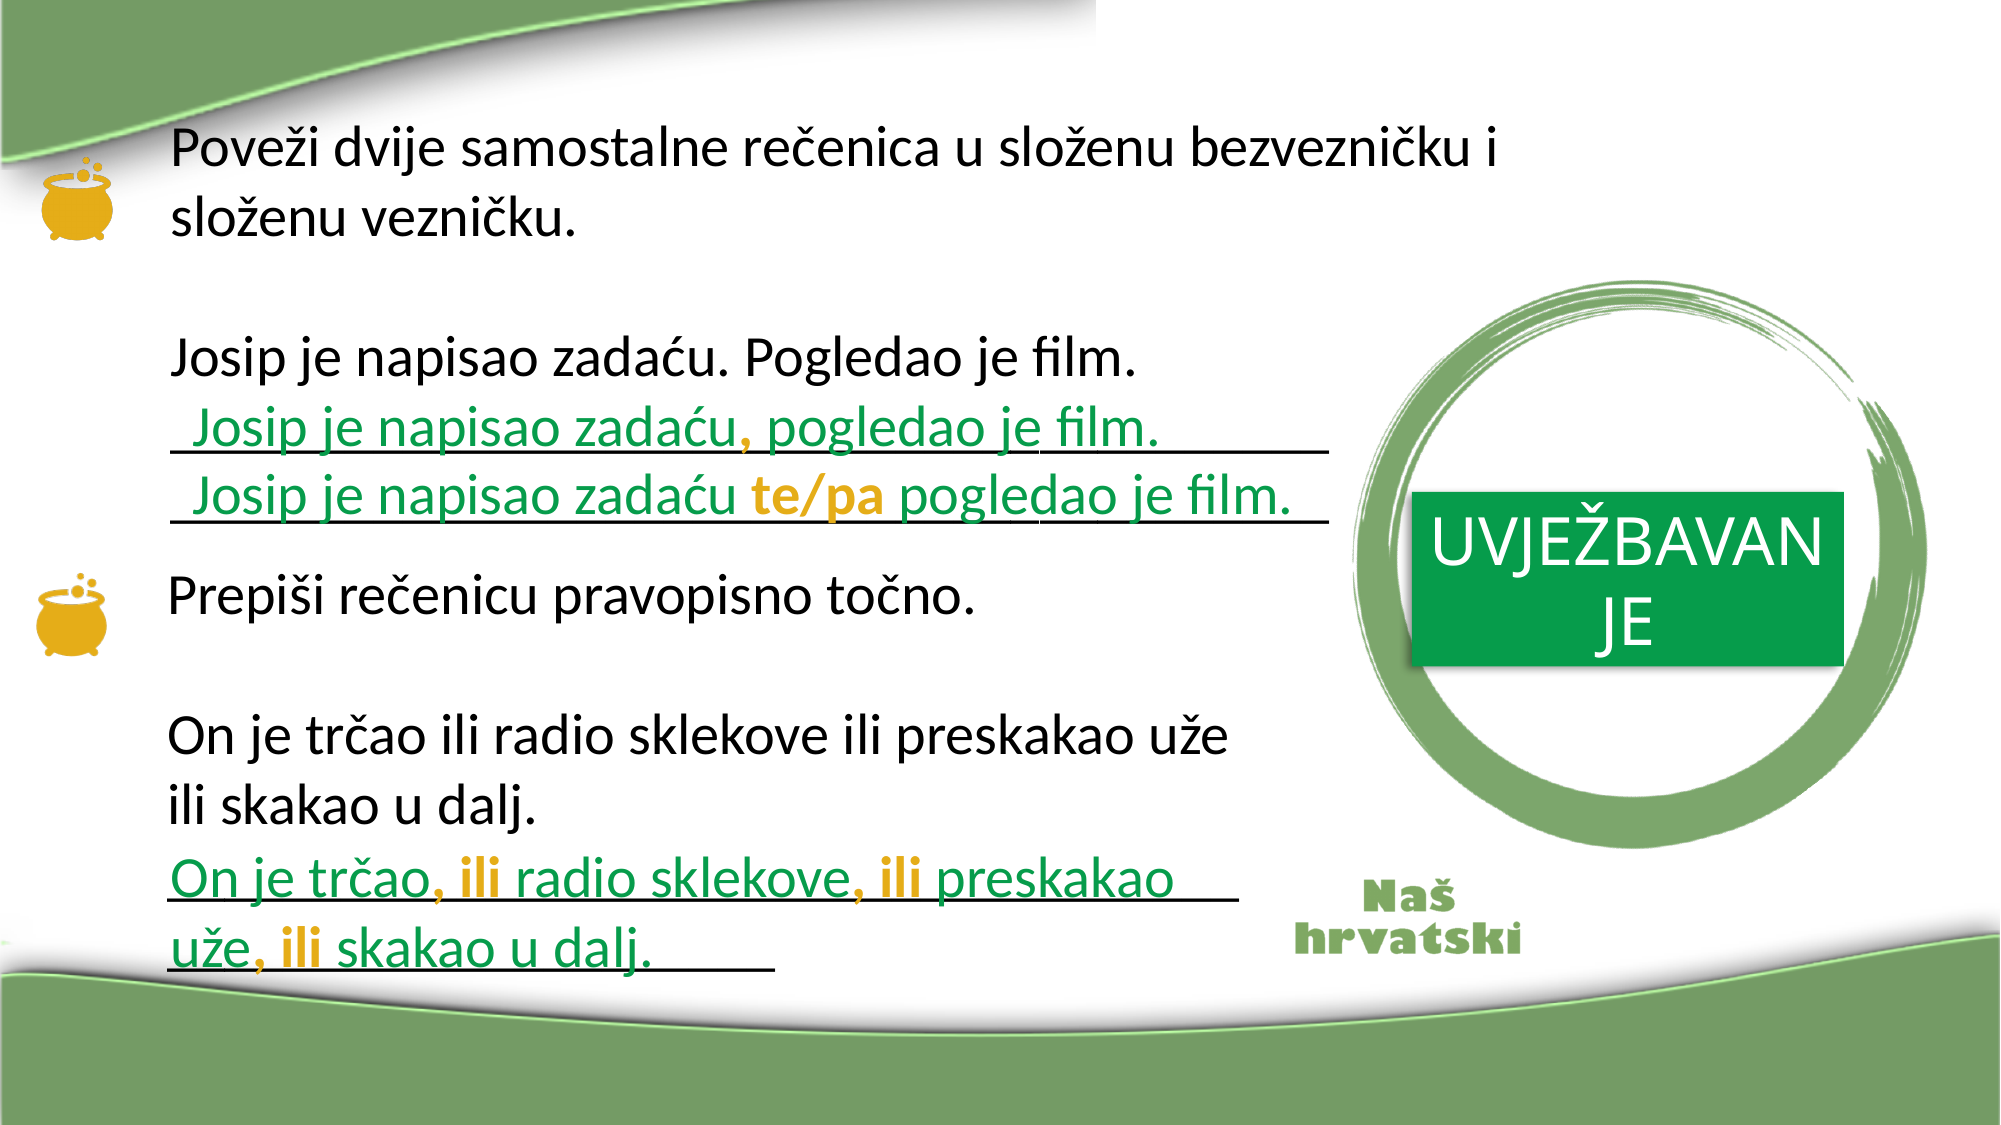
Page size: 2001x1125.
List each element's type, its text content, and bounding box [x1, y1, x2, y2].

text_box Josip je napisao zadaću, pogledao je film. [1098, 380, 1285, 448]
picture [1353, 279, 1925, 844]
picture [31, 153, 123, 245]
text_box Josip je napisao zadaću te/pa pogledao je film. [601, 448, 902, 534]
text_box Poveži dvije samostalne rečenica u složenu bezvezničku i složenu vezničku. Josip je napisao zadaću. Pogledao je film. ________________________________________ ________________________________________ [156, 101, 430, 536]
text_box Prepiši rečenicu pravopisno točno. On je trčao ili radio sklekove ili preskakao uže ili skakao u dalj. __________________________________________________________ [1098, 548, 1280, 831]
picture [430, 0, 601, 601]
text_box Josip je napisao zadaću, pogledao je film. [601, 380, 902, 448]
picture [902, 27, 1098, 1125]
text_box Poveži dvije samostalne rečenica u složenu bezvezničku i složenu vezničku. Josip je napisao zadaću. Pogledao je film. ________________________________________ ________________________________________ [1098, 101, 1561, 448]
picture [26, 569, 117, 661]
text_box On je trčao, ili radio sklekove, ili preskakao uže, ili skakao u dalj. [1098, 831, 1280, 987]
text_box Josip je napisao zadaću te/pa pogledao je film. [177, 448, 430, 534]
text_box Josip je napisao zadaću te/pa pogledao je film. [1098, 448, 1353, 534]
picture [1258, 854, 1565, 971]
text_box Poveži dvije samostalne rečenica u složenu bezvezničku i složenu vezničku. Josip je napisao zadaću. Pogledao je film. ________________________________________ ________________________________________ [601, 101, 902, 380]
text_box Prepiši rečenicu pravopisno točno. On je trčao ili radio sklekove ili preskakao uže ili skakao u dalj. __________________________________________________________ [152, 548, 902, 984]
text_box Josip je napisao zadaću, pogledao je film. [177, 380, 430, 448]
text_box On je trčao, ili radio sklekove, ili preskakao uže, ili skakao u dalj. [155, 831, 902, 987]
